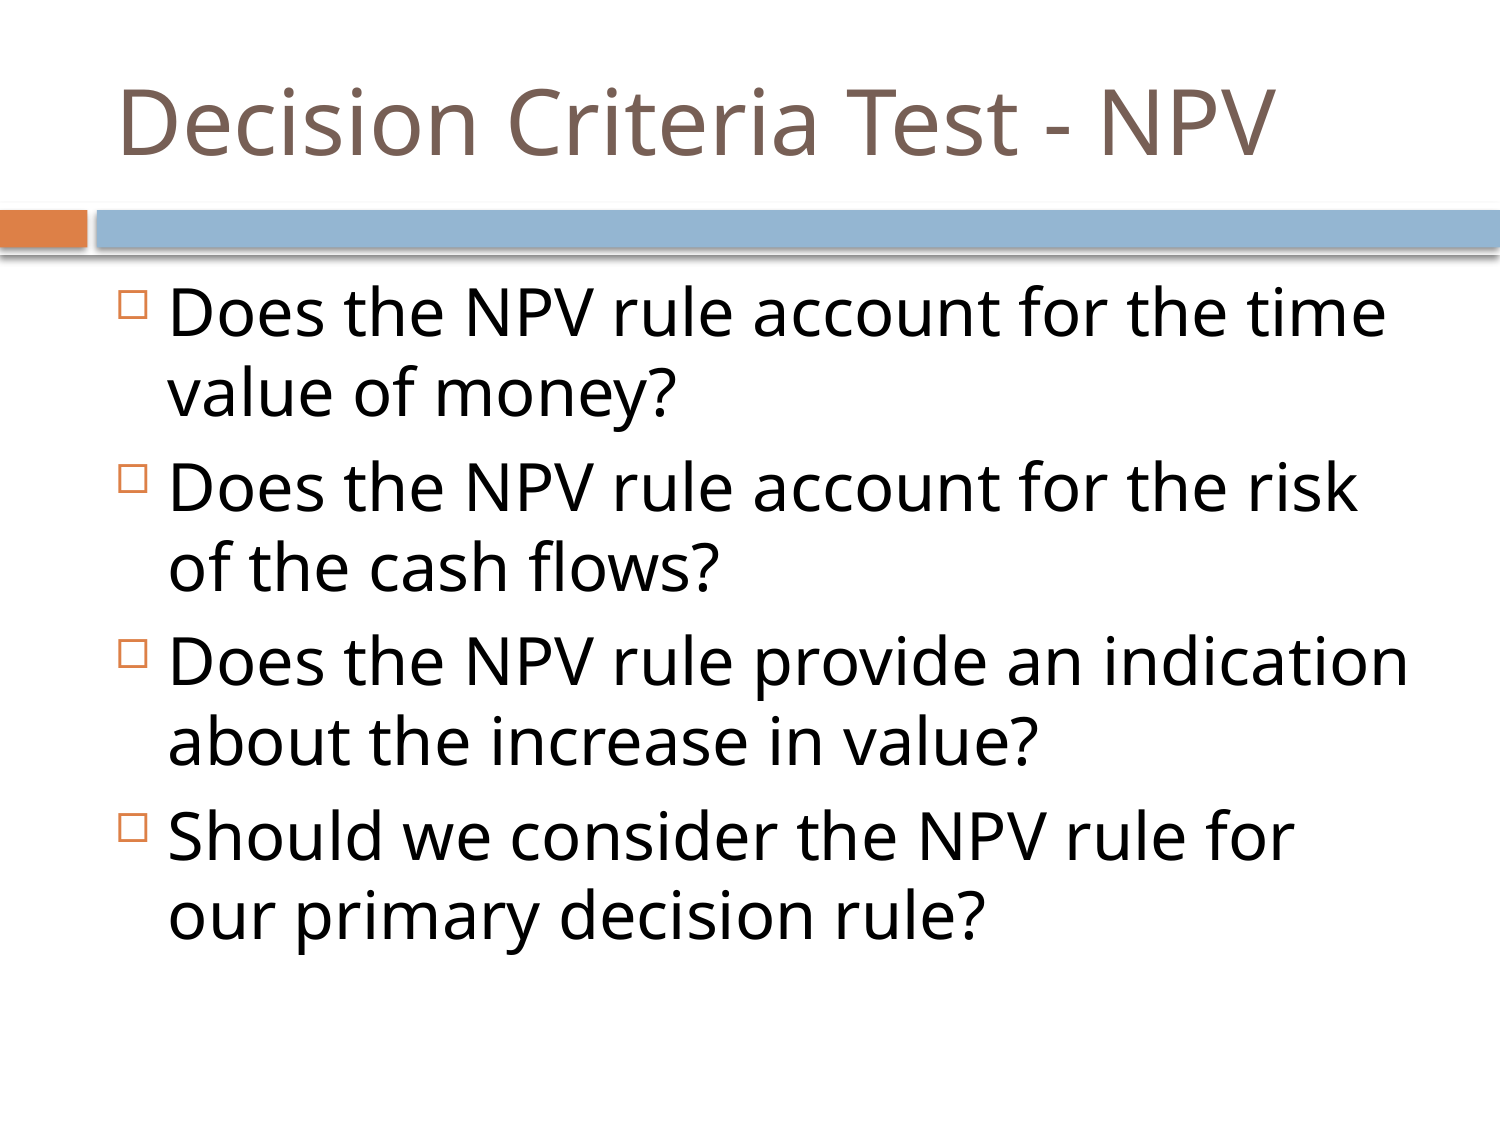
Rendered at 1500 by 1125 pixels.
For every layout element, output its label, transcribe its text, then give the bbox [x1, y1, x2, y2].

list Does the NPV rule account for the time value of money? Does the NPV rule account for the risk of the cash flows? Does the NPV rule provide an indication about the increase in value? Should we consider the NPV rule for our primary decision rule? [100, 262, 1438, 1000]
title Decision Criteria Test - NPV [100, 37, 1438, 200]
